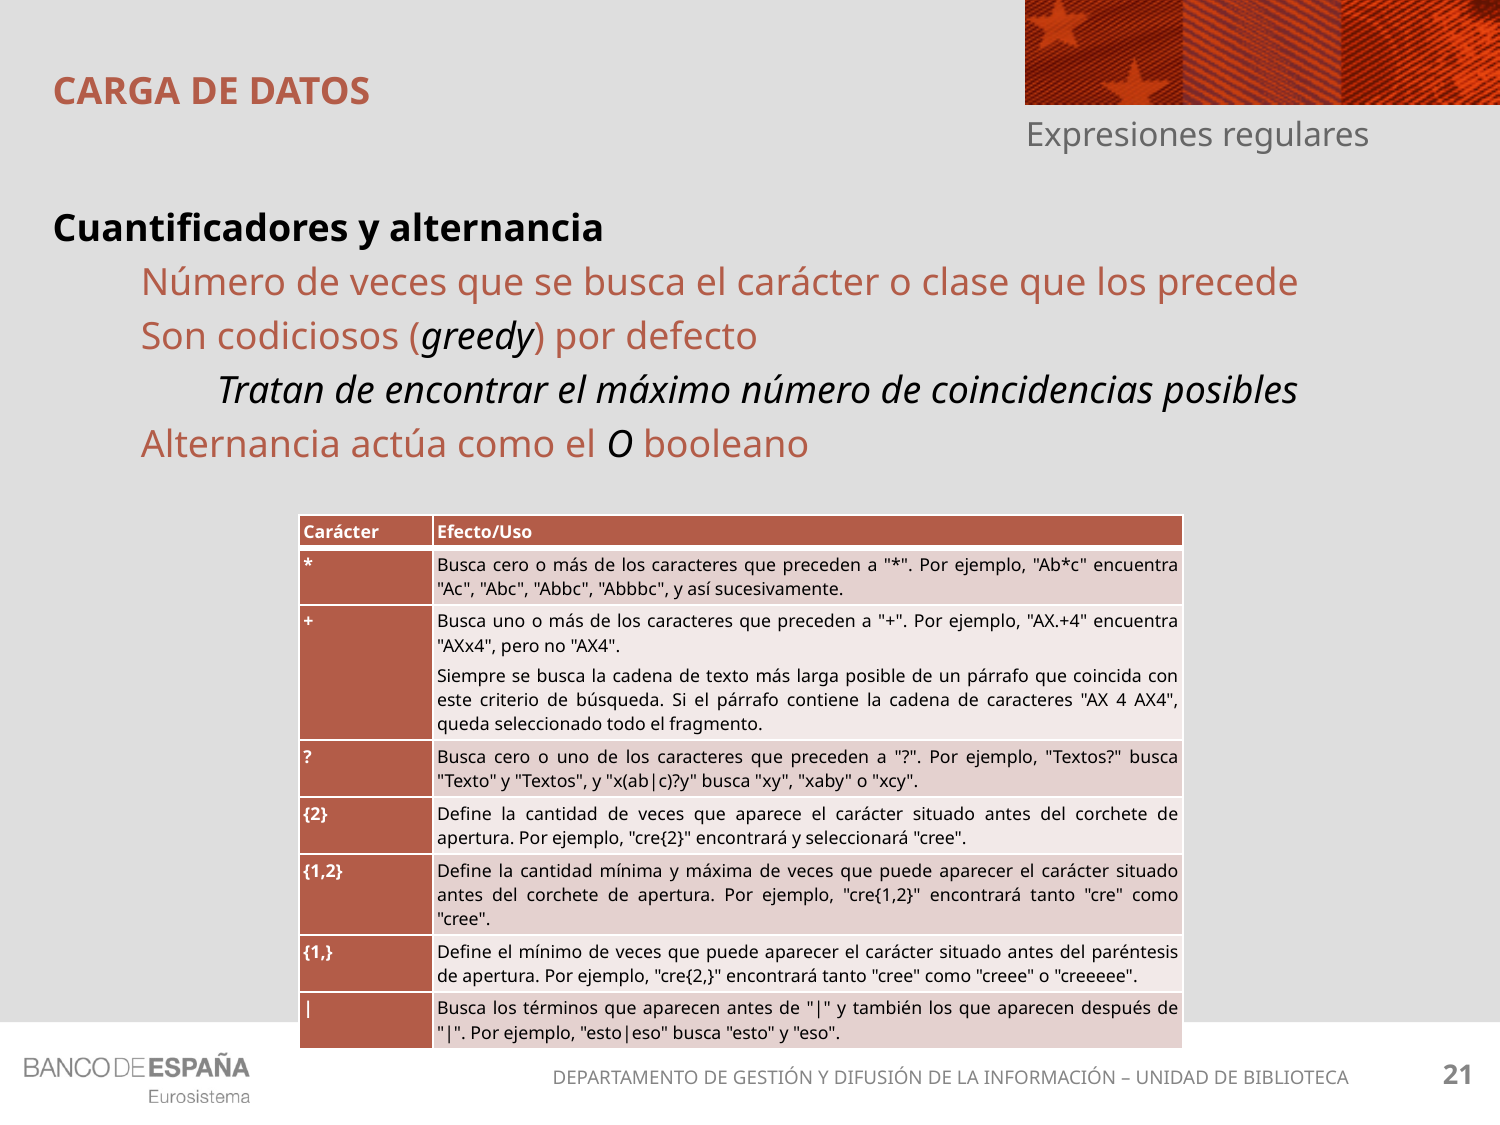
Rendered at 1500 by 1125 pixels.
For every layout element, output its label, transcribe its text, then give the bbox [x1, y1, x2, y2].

picture [24, 1052, 250, 1103]
table_cell Busca cero o más de los caracteres que preceden a "*". Por ejemplo, "Ab*c" encuentra "Ac", "Abc", "Abbc", "Abbbc", y así sucesivamente. [434, 551, 1182, 604]
table_cell Busca los términos que aparecen antes de "|" y también los que aparecen después de "|". Por ejemplo, "esto|eso" busca "esto" y "eso". [434, 993, 1182, 1048]
table_cell {1,} [300, 936, 432, 991]
table_cell | [300, 993, 432, 1048]
table_header Efecto/Uso [434, 516, 1182, 545]
table_cell {2} [300, 798, 432, 853]
table_cell Busca cero o uno de los caracteres que preceden a "?". Por ejemplo, "Textos?" busca "Texto" y "Textos", y "x(ab|c)?y" busca "xy", "xaby" o "xcy". [434, 741, 1182, 796]
table_cell * [300, 551, 432, 604]
table_cell Busca uno o más de los caracteres que preceden a "+". Por ejemplo, "AX.+4" encuentra "AXx4", pero no "AX4". Siempre se busca la cadena de texto más larga posible de un párrafo que coincida con este criterio de búsqueda. Si el párrafo contiene la cadena de caracteres "AX 4 AX4", queda seleccionado todo el fragmento. [434, 606, 1182, 739]
list Cuantificadores y alternancia Número de veces que se busca el carácter o clase que los precede Son codiciosos (greedy) por defecto Tratan de encontrar el máximo número de coincidencias posibles Alternancia actúa como el O booleano [37, 196, 1445, 1012]
table_cell {1,2} [300, 855, 432, 934]
list Expresiones regulares [1025, 108, 1500, 164]
table_cell Define la cantidad mínima y máxima de veces que puede aparecer el carácter situado antes del corchete de apertura. Por ejemplo, "cre{1,2}" encontrará tanto "cre" como "cree". [434, 855, 1182, 934]
slide_number 21 [1415, 1050, 1474, 1098]
title CARGA DE DATOS [37, 18, 1011, 162]
table_cell + [300, 606, 432, 739]
table_cell ? [300, 741, 432, 796]
table_cell Define el mínimo de veces que puede aparecer el carácter situado antes del paréntesis de apertura. Por ejemplo, "cre{2,}" encontrará tanto "cree" como "creee" o "creeeee". [434, 936, 1182, 991]
table_cell Define la cantidad de veces que aparece el carácter situado antes del corchete de apertura. Por ejemplo, "cre{2}" encontrará y seleccionará "cree". [434, 798, 1182, 853]
picture [1025, 0, 1500, 105]
table_header Carácter [300, 516, 432, 545]
